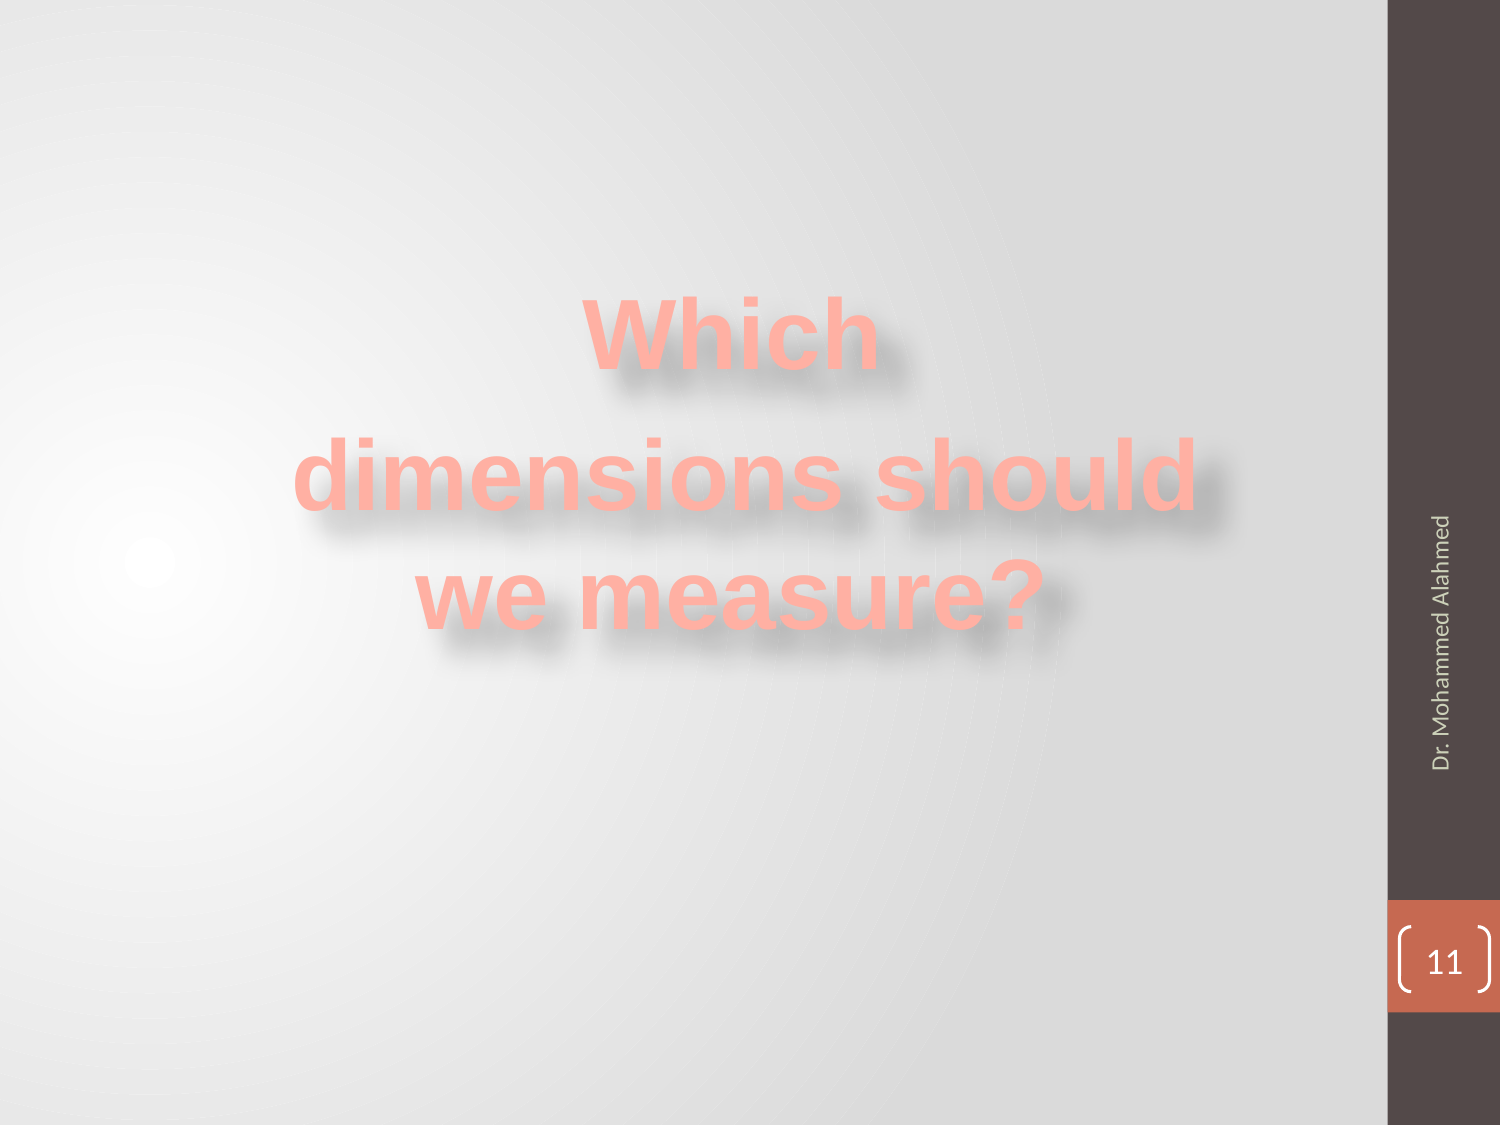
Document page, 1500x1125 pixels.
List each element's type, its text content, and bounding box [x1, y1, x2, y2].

list Which dimensions should we measure? [218, 262, 1247, 776]
slide_number 11 [1397, 925, 1492, 994]
footer Dr. Mohammed Alahmed [1408, 500, 1469, 889]
